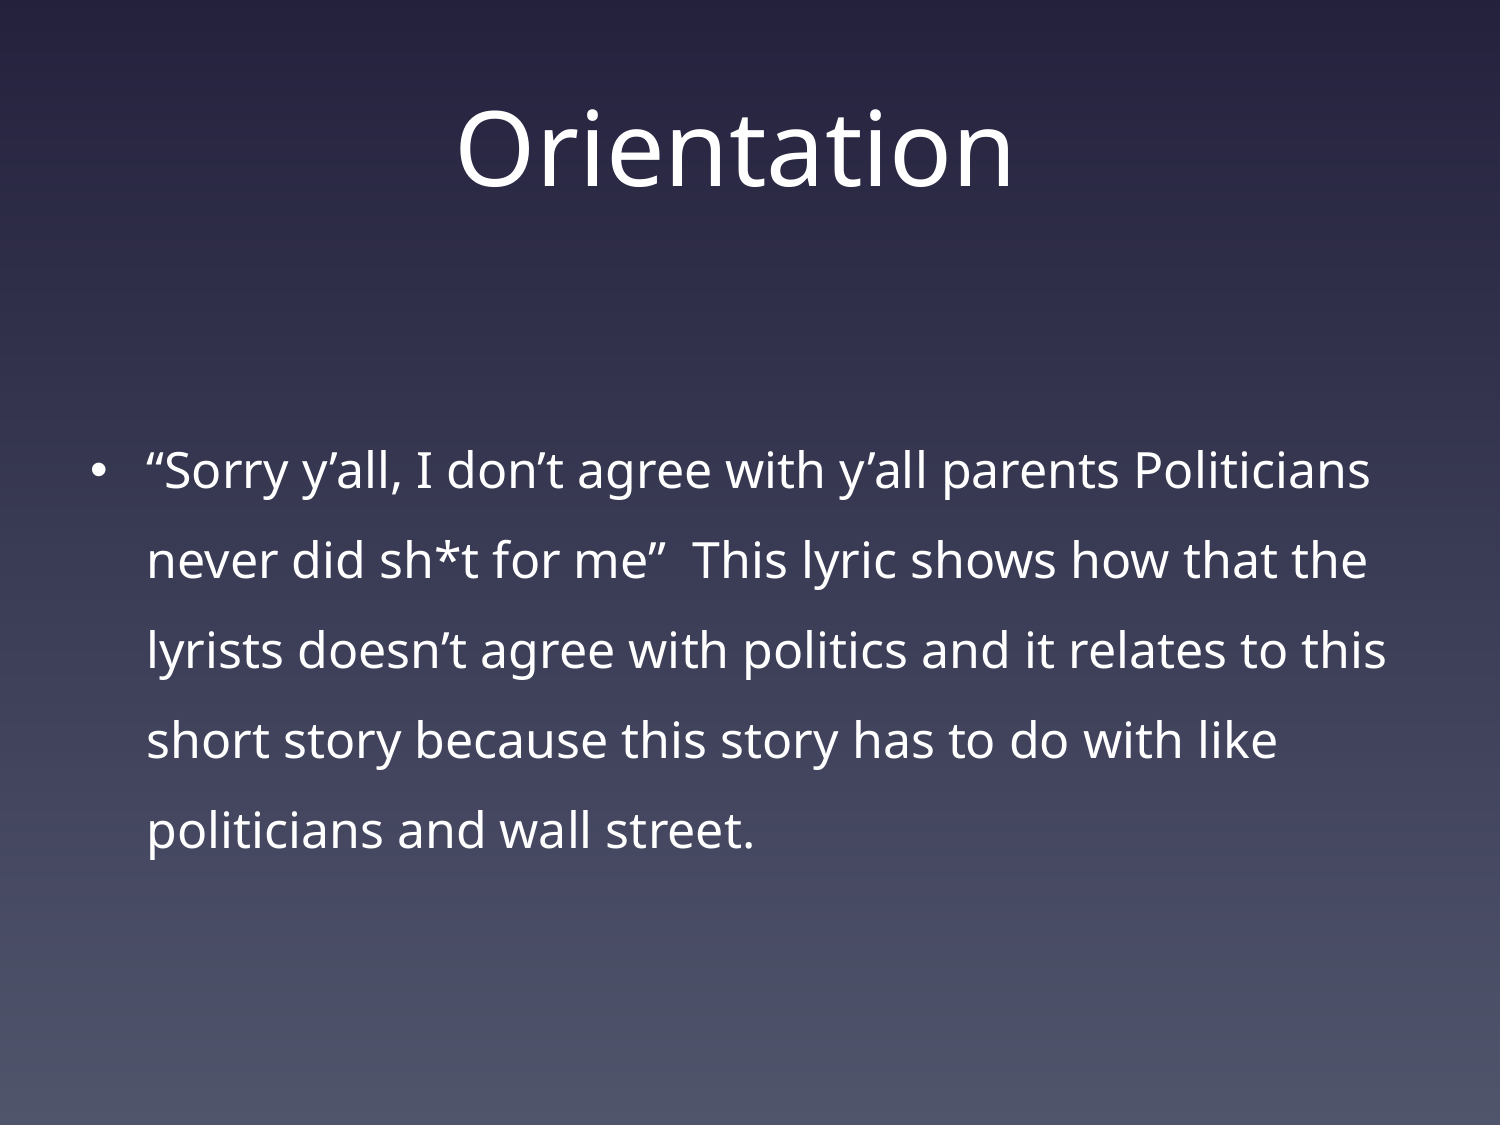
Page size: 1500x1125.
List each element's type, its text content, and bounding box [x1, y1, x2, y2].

title Orientation [75, 75, 1425, 262]
list “Sorry y’all, I don’t agree with y’all parents Politicians never did sh*t for me” This lyric shows how that the lyrists doesn’t agree with politics and it relates to this short story because this story has to do with like politicians and wall street. [75, 262, 1425, 1005]
